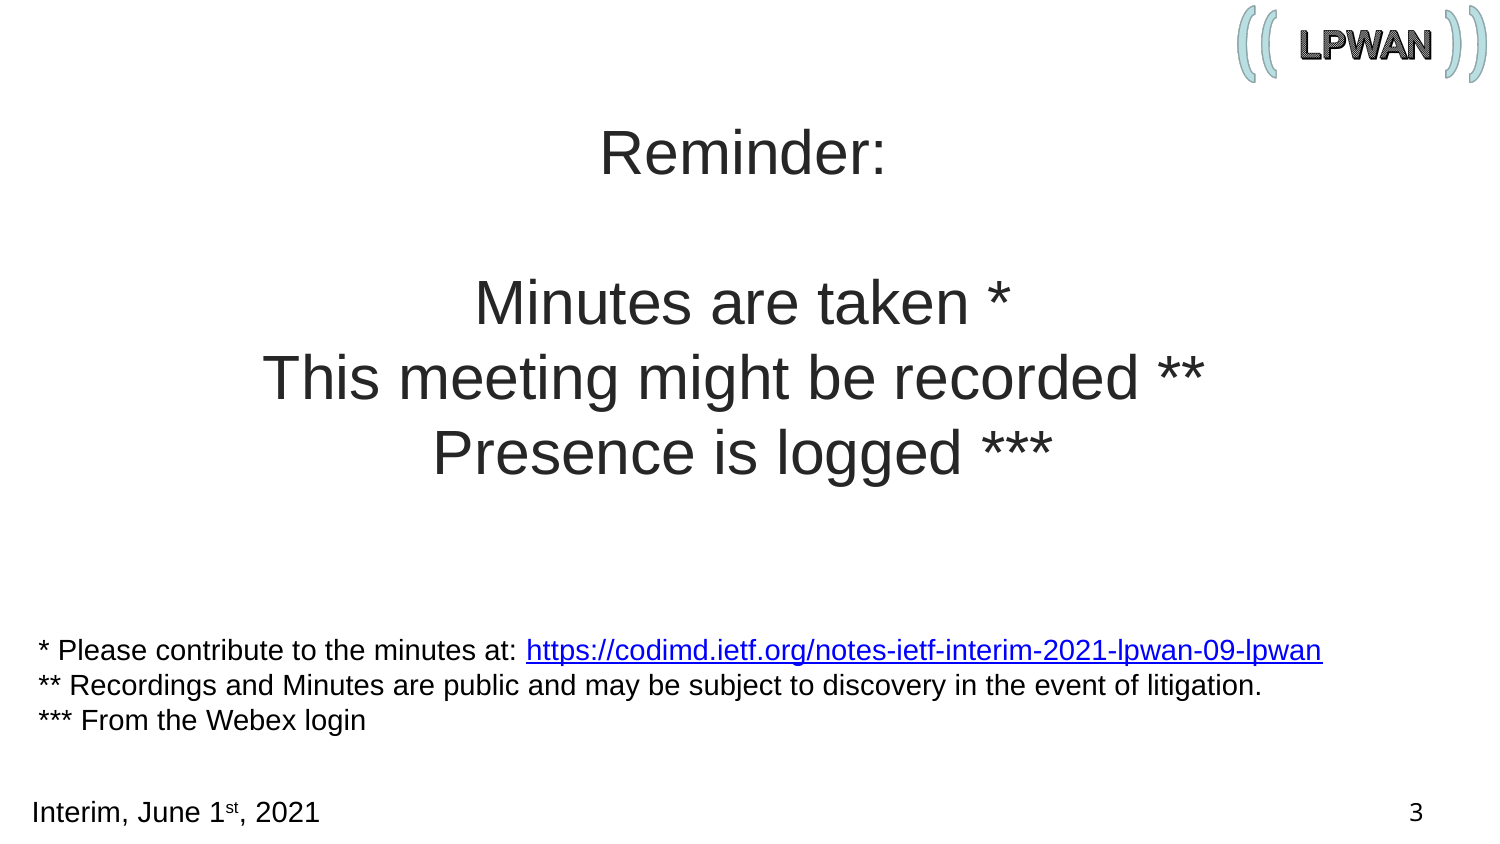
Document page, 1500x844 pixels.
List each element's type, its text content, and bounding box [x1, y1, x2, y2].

slide_number 3 [1358, 791, 1439, 837]
text_box * Please contribute to the minutes at: https://codimd.ietf.org/notes-ietf-interim-2021-lpwan-09-lpwan ** Recordings and Minutes are public and may be subject to discovery in the event of litigation. *** From the Webex login [27, 625, 1477, 742]
text_box Reminder: Minutes are taken * This meeting might be recorded ** Presence is logged *** [223, 65, 1264, 535]
picture [1237, 5, 1487, 83]
